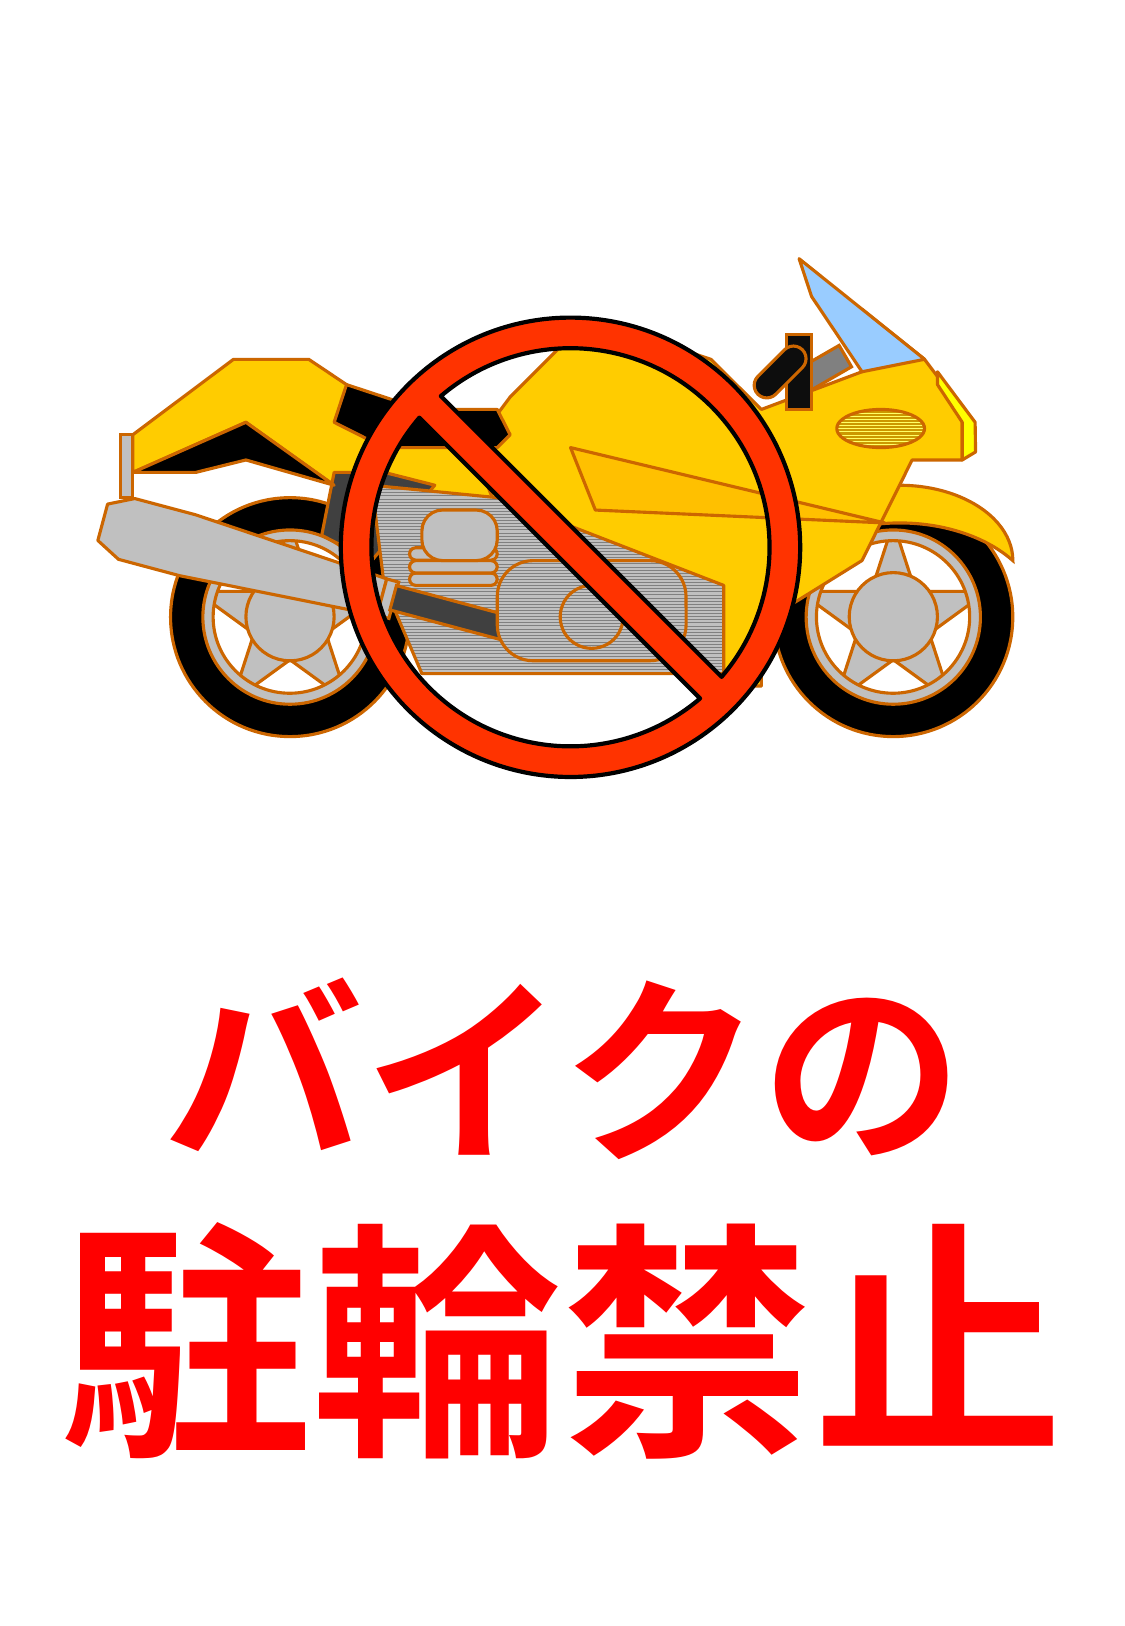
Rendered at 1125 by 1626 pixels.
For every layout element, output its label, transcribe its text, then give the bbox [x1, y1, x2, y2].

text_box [94, 258, 1014, 778]
text_box バイクの 駐輪禁止 [1, 938, 1125, 1494]
